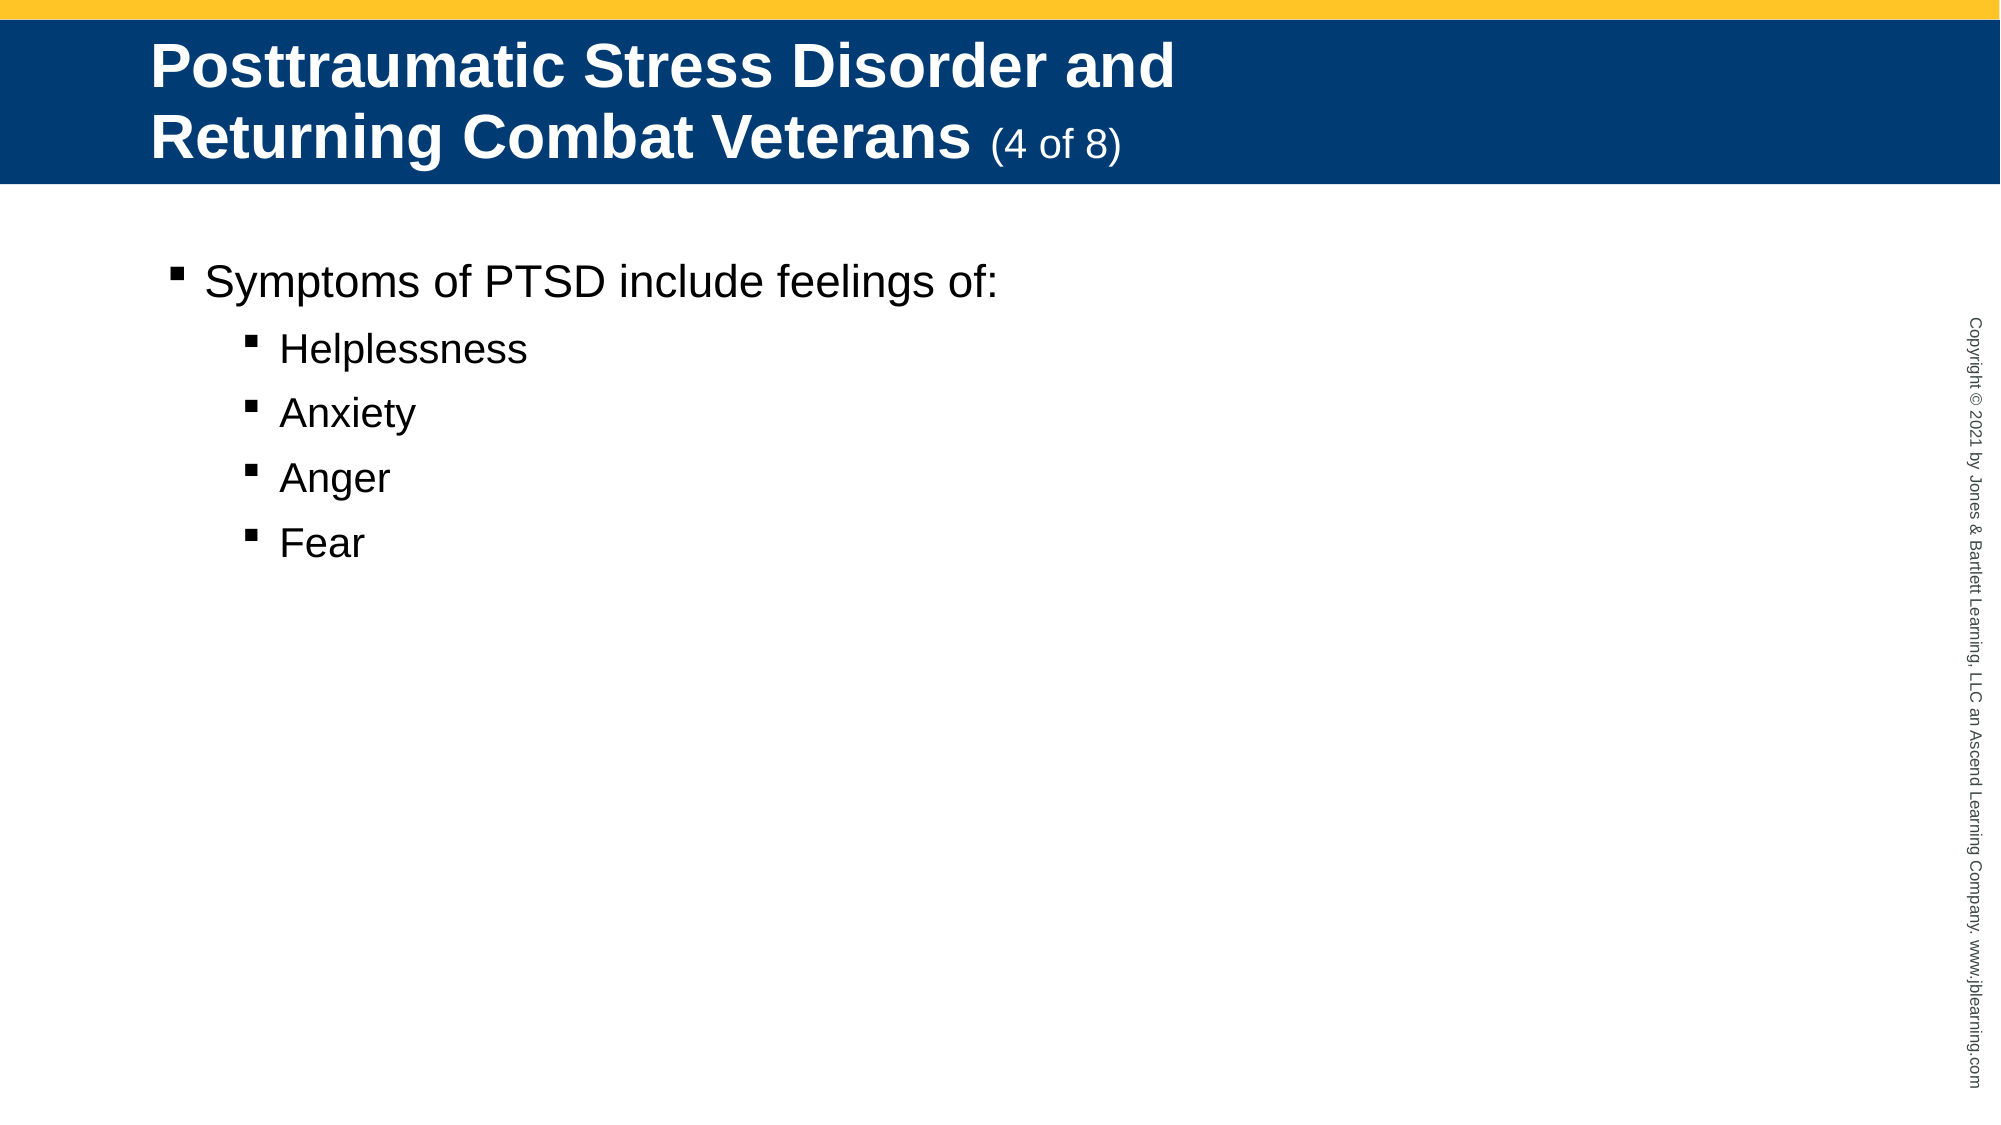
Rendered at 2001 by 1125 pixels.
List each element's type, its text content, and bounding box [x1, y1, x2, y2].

title Posttraumatic Stress Disorder and Returning Combat Veterans (4 of 8) [0, 19, 2000, 185]
list Symptoms of PTSD include feelings of: Helplessness Anxiety Anger Fear [151, 244, 1840, 1016]
